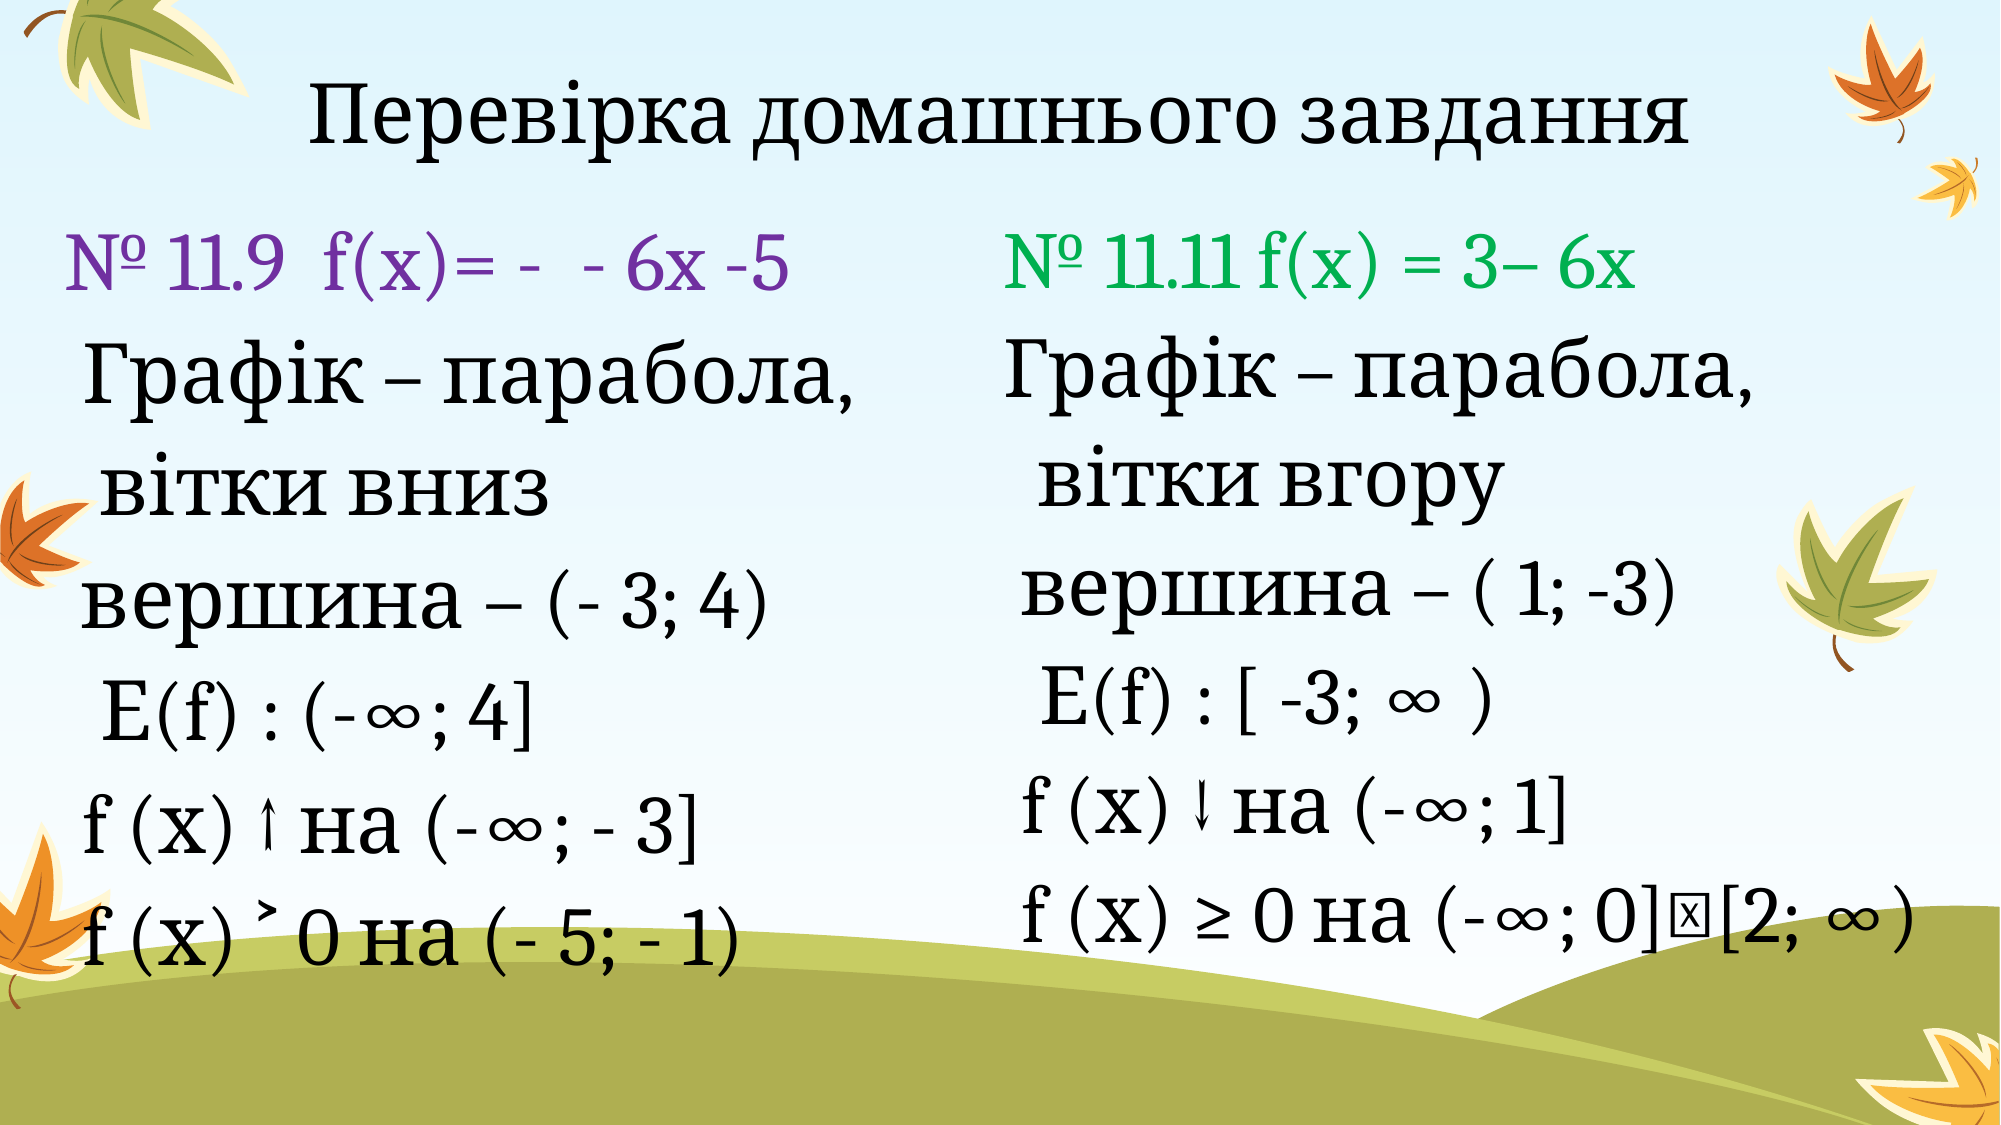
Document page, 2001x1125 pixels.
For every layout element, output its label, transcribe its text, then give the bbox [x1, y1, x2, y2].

title Перевірка домашнього завдання [249, 12, 1749, 169]
